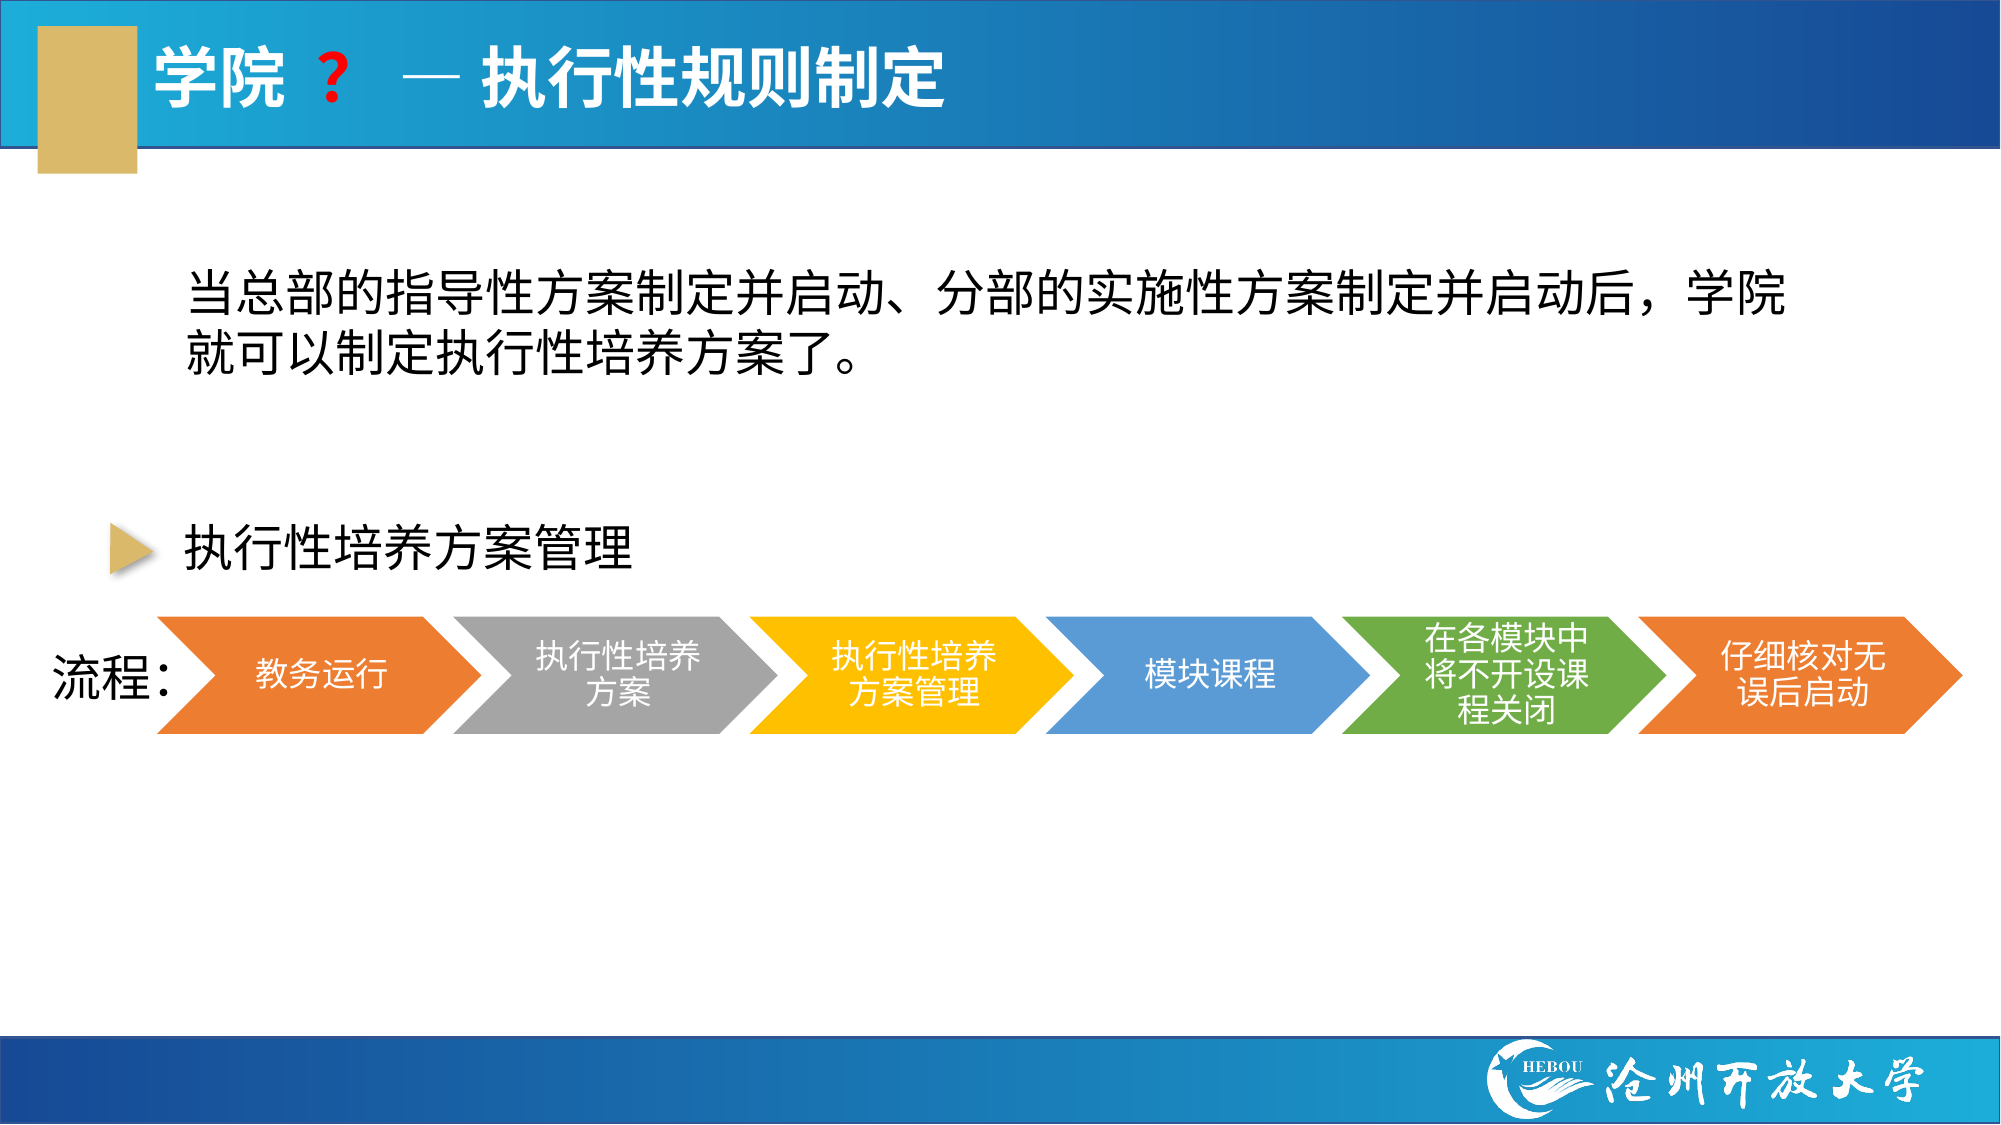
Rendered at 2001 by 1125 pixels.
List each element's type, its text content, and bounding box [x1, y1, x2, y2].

text_box 流程： [36, 639, 153, 714]
text_box 执行性培养方案管理 [168, 509, 649, 584]
picture [1487, 1039, 1924, 1119]
text_box 当总部的指导性方案制定并启动、分部的实施性方案制定并启动后，学院就可以制定执行性培养方案了。 [170, 254, 1830, 390]
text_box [153, 615, 1966, 736]
text_box [108, 520, 156, 577]
title 学院 ？ — 执行性规则制定 [137, 23, 1863, 139]
